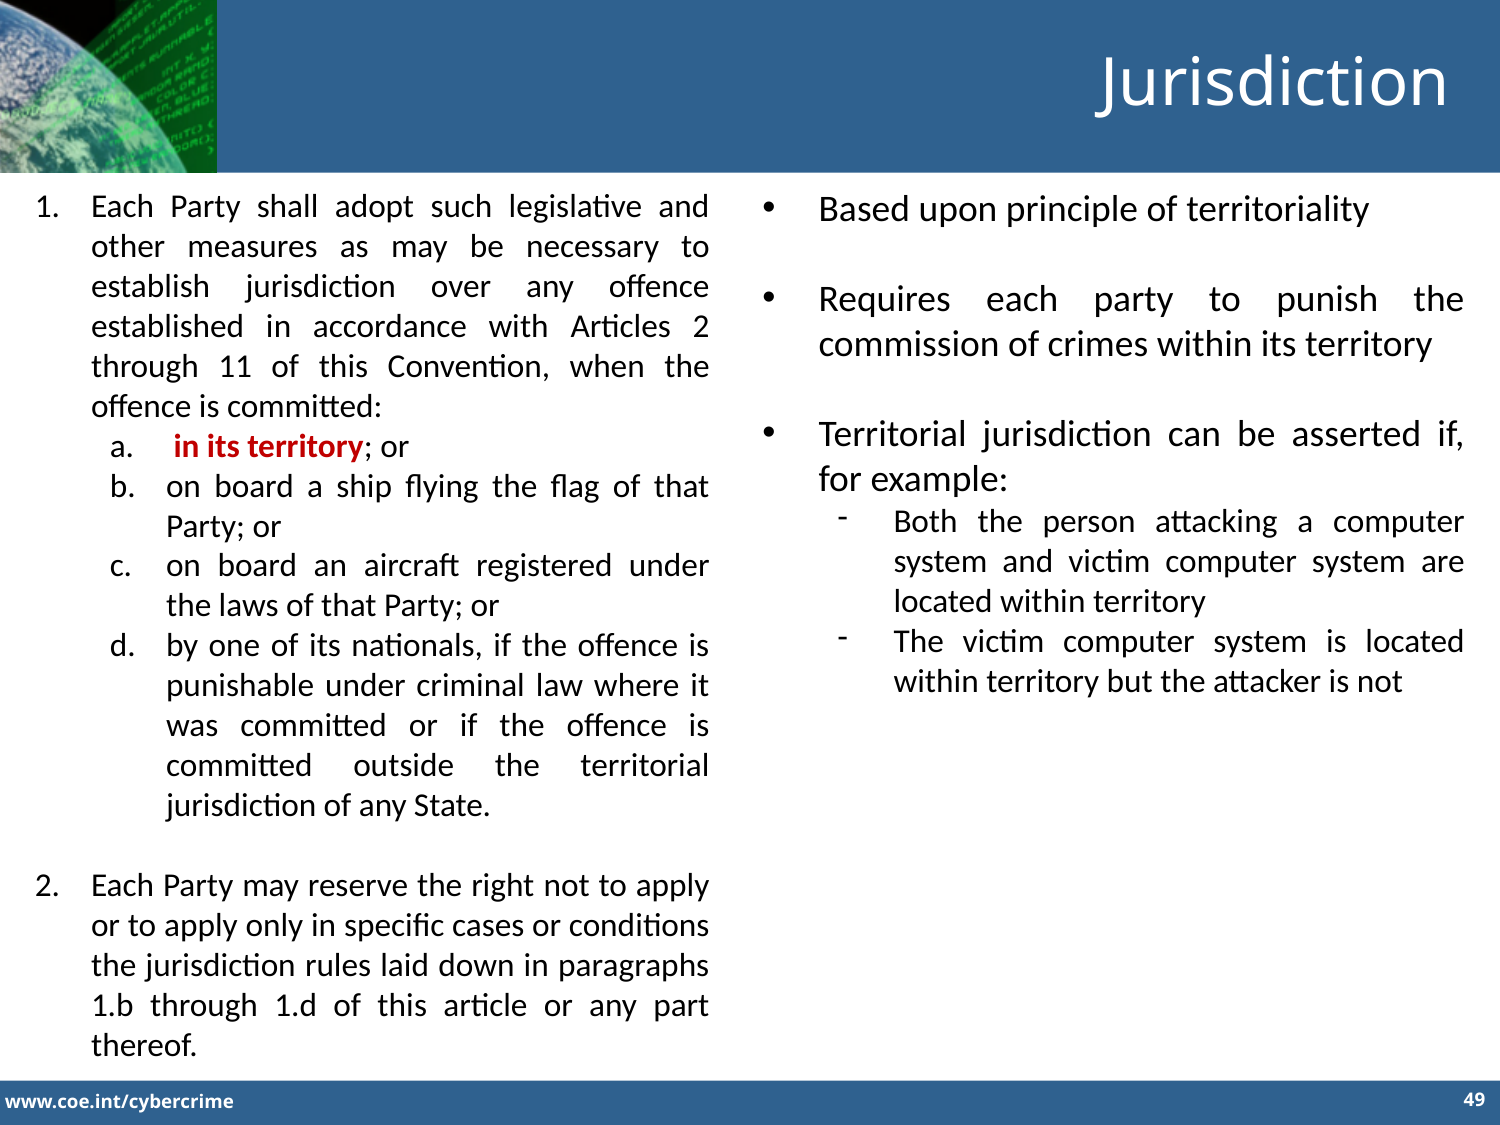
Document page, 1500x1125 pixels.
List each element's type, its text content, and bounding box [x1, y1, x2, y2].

text_box Jurisdiction [230, 31, 1483, 126]
text_box Each Party shall adopt such legislative and other measures as may be necessary to establish jurisdiction over any offence established in accordance with Articles 2 through 11 of this Convention, when the offence is committed: in its territory; or on board a ship flying the flag of that Party; or on board an aircraft registered under the laws of that Party; or by one of its nationals, if the offence is punishable under criminal law where it was committed or if the offence is committed outside the territorial jurisdiction of any State. Each Party may reserve the right not to apply or to apply only in specific cases or conditions the jurisdiction rules laid down in paragraphs 1.b through 1.d of this article or any part thereof. [19, 176, 726, 1070]
picture [0, 0, 217, 173]
text_box Based upon principle of territoriality Requires each party to punish the commission of crimes within its territory Territorial jurisdiction can be asserted if, for example: Both the person attacking a computer system and victim computer system are located within territory The victim computer system is located within territory but the attacker is not [747, 176, 1480, 707]
